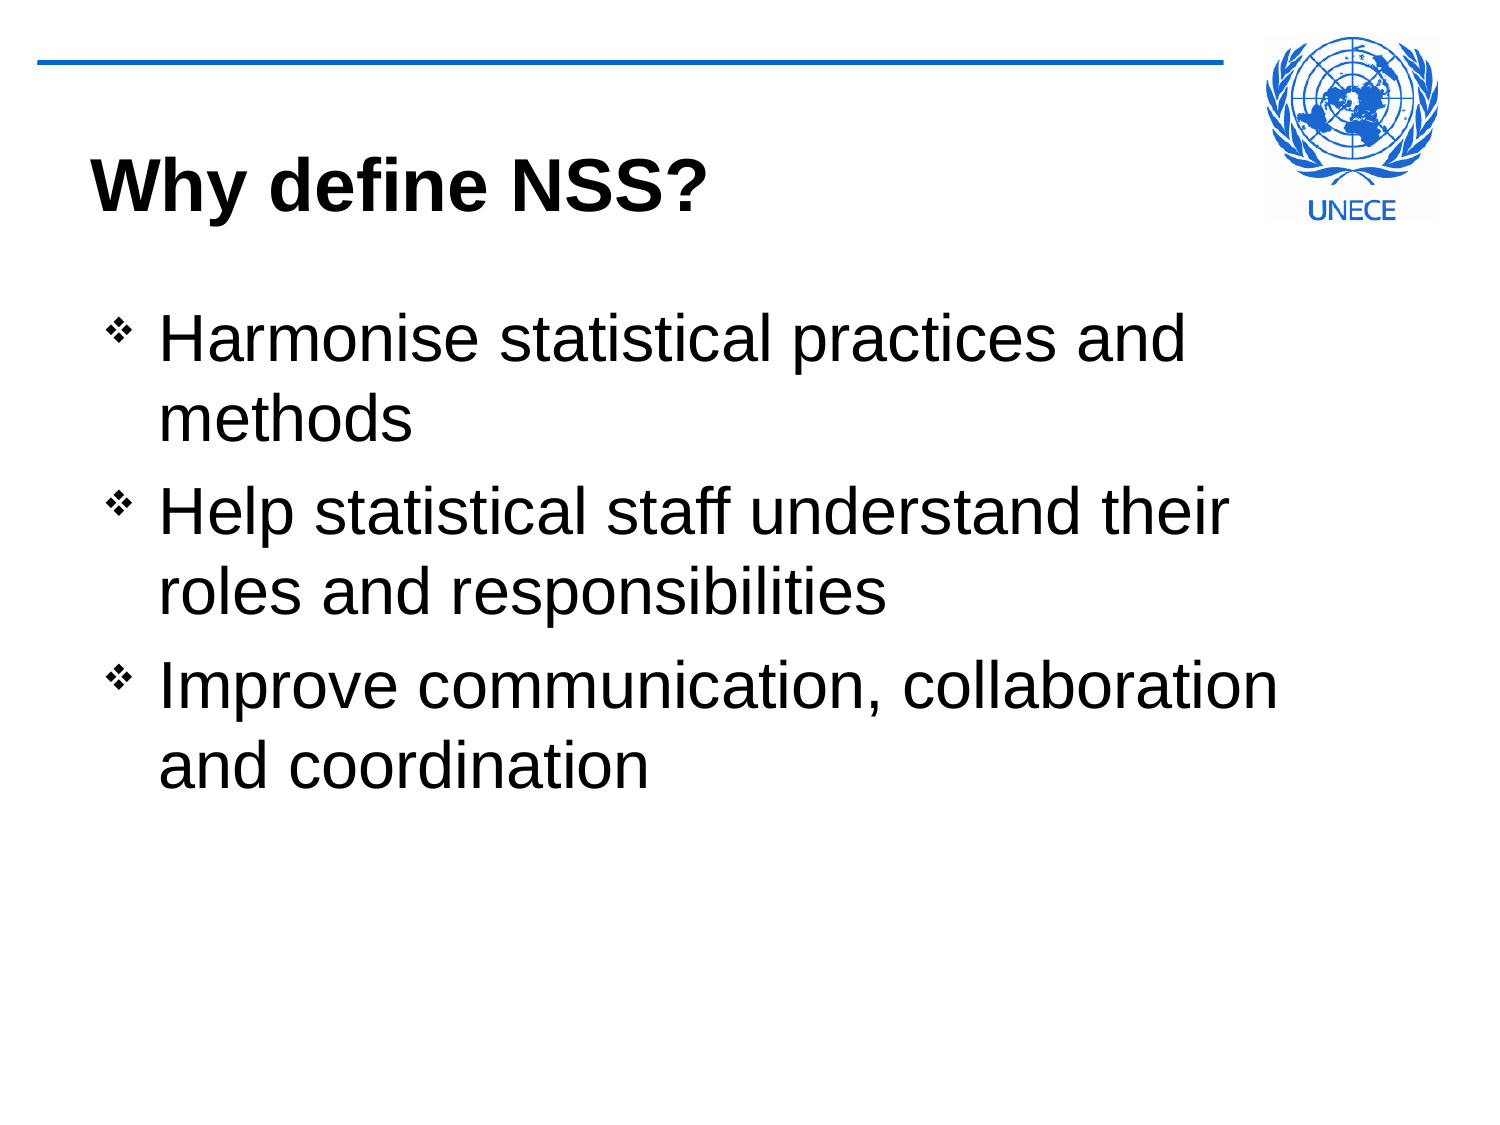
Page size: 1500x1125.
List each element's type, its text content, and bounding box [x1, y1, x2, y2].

list Harmonise statistical practices and methods Help statistical staff understand their roles and responsibilities Improve communication, collaboration and coordination [87, 287, 1388, 1000]
title Why define NSS? [75, 99, 1238, 263]
picture [1266, 37, 1438, 221]
